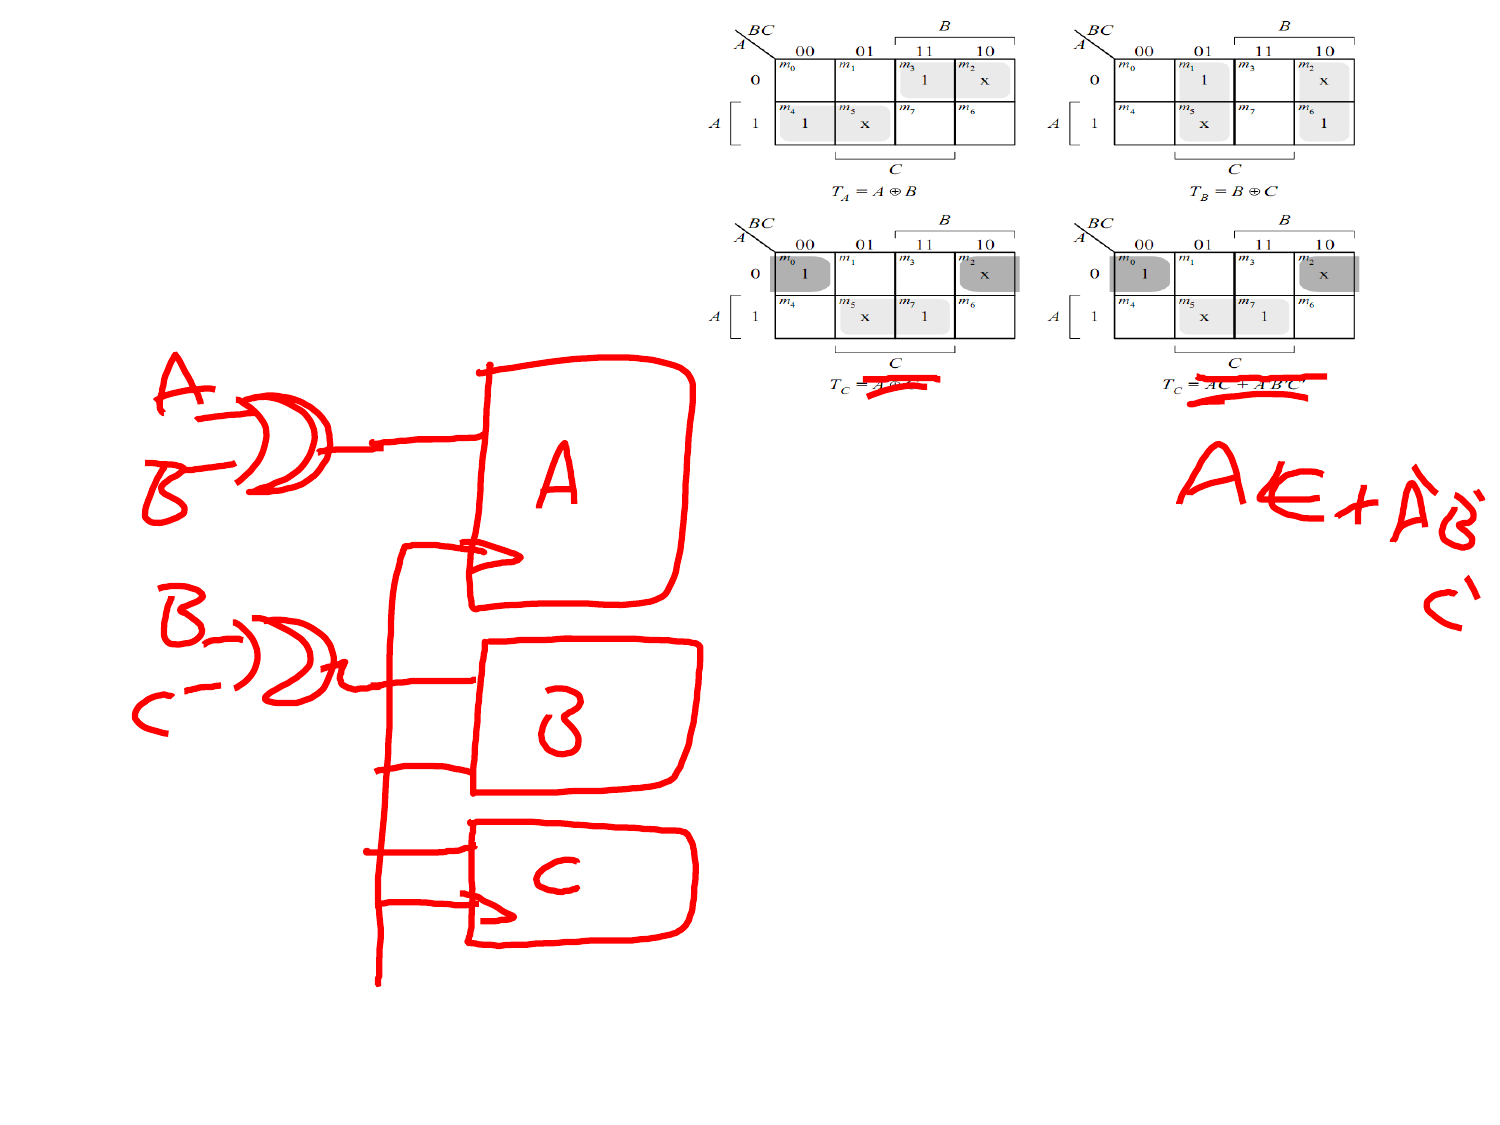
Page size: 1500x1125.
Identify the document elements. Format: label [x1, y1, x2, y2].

text_box [134, 354, 1483, 985]
picture [674, 0, 1463, 354]
